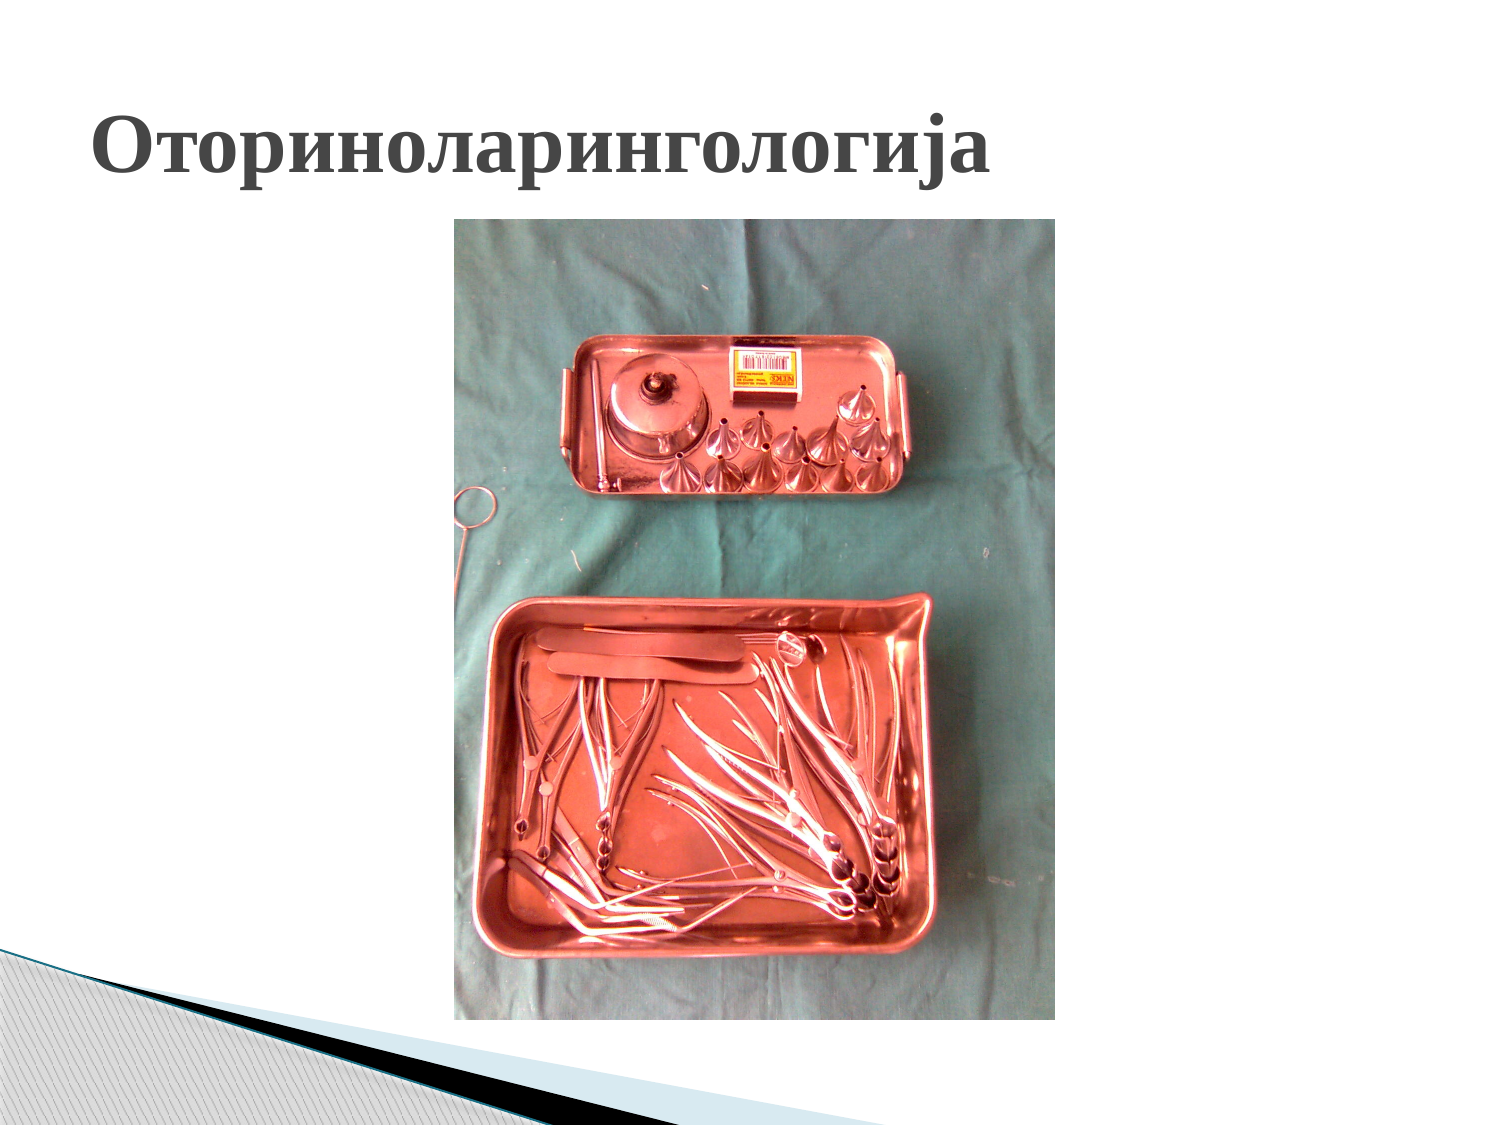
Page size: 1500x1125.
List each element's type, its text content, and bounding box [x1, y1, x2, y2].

picture [454, 219, 1055, 1021]
title Оториноларингологија [75, 45, 1425, 233]
